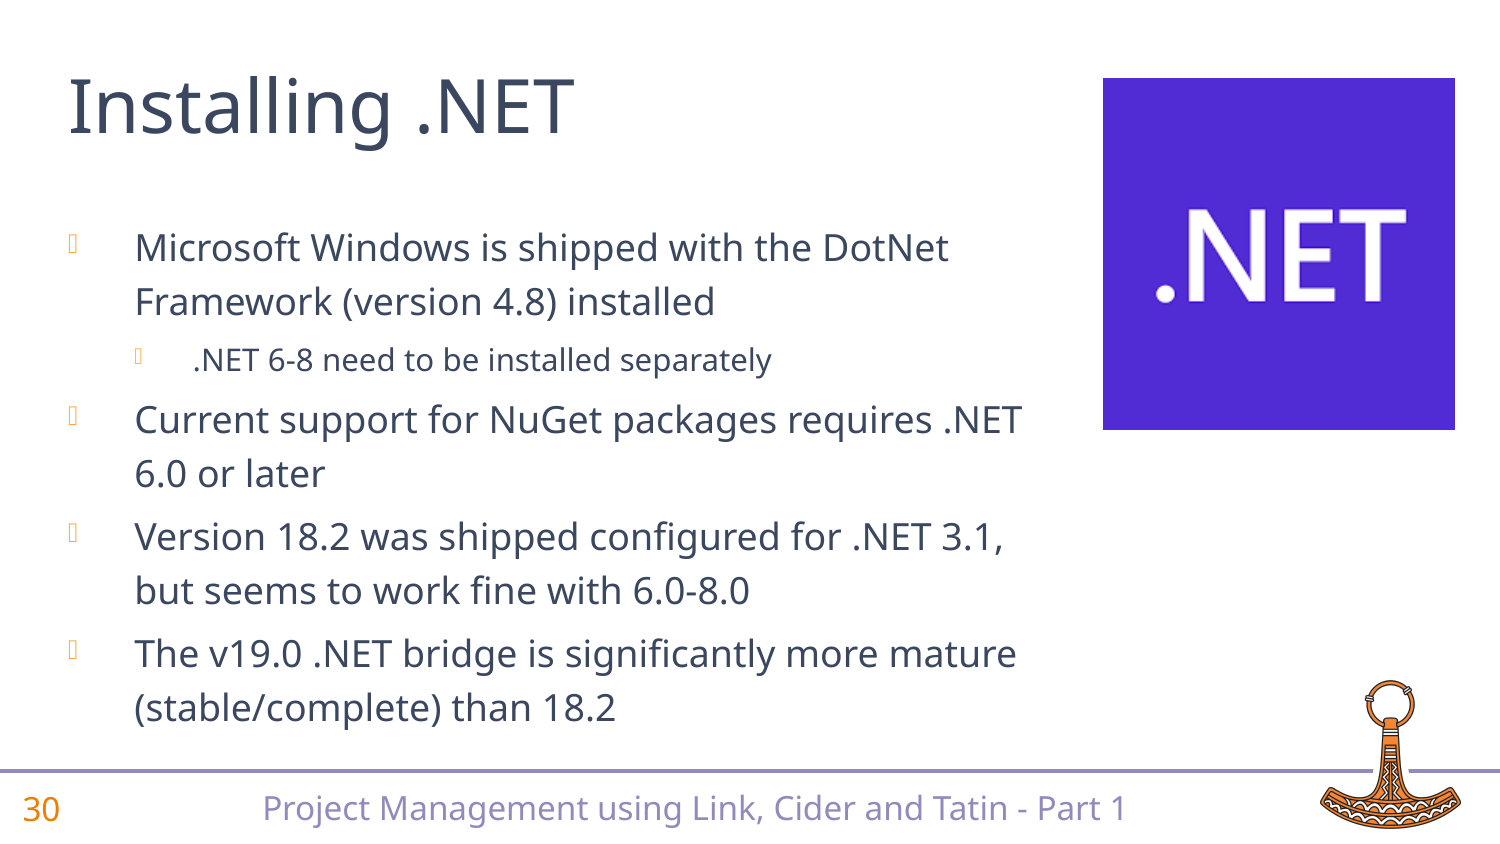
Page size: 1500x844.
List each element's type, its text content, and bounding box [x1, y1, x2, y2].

picture [1102, 78, 1455, 431]
picture [1320, 680, 1461, 829]
list Microsoft Windows is shipped with the DotNet Framework (version 4.8) installed .NET 6-8 need to be installed separately Current support for NuGet packages requires .NET 6.0 or later Version 18.2 was shipped configured for .NET 3.1, but seems to work fine with 6.0-8.0 The v19.0 .NET bridge is significantly more mature (stable/complete) than 18.2 [53, 207, 1053, 740]
title Installing .NET [53, 43, 1203, 157]
